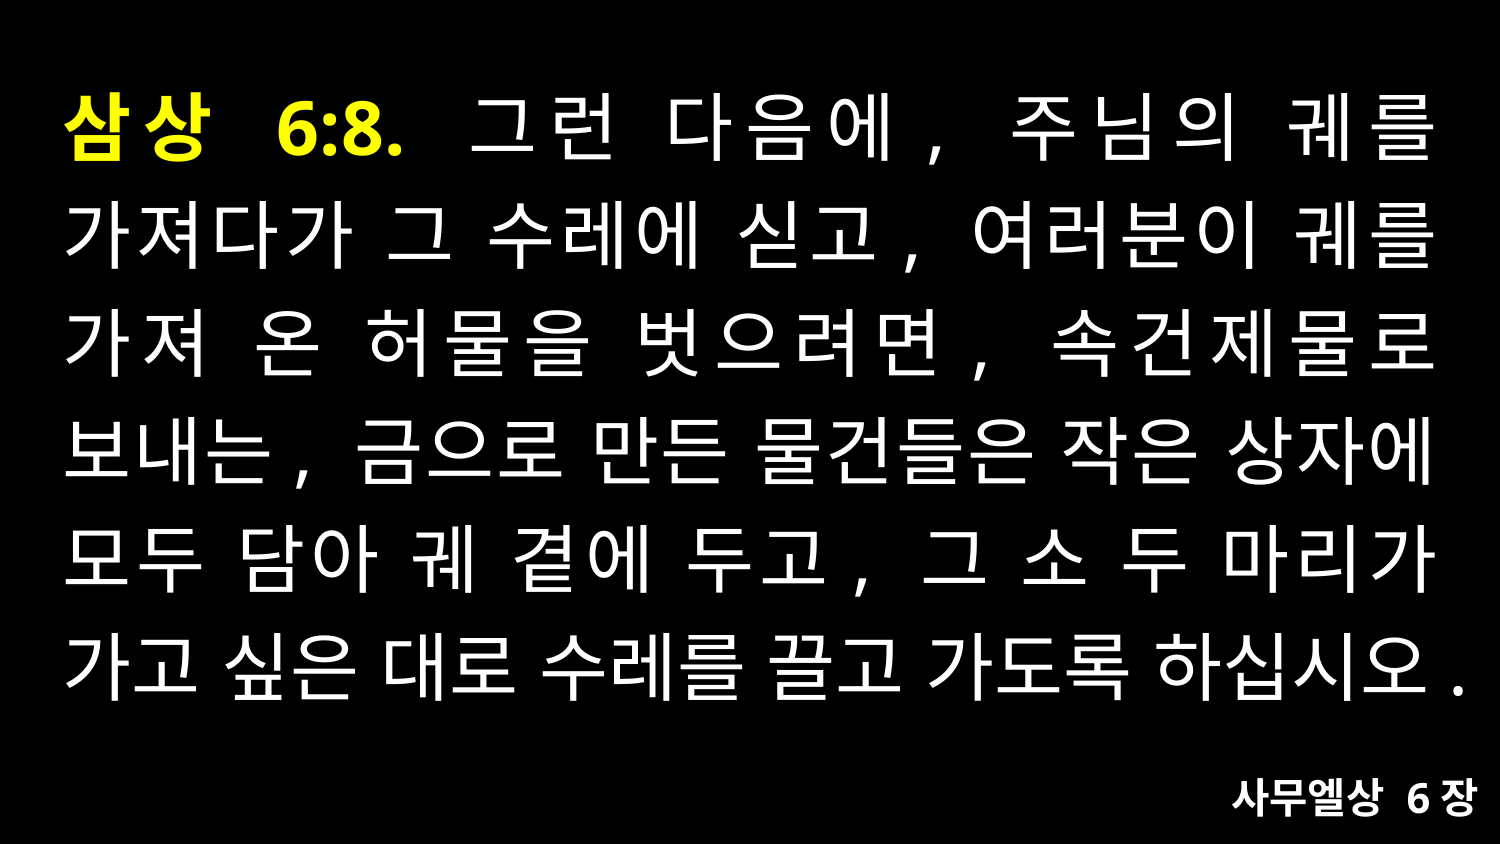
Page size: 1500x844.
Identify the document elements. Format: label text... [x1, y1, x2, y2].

subtitle 사무엘상 6장 [916, 770, 1500, 844]
title 삼상 6:8. 그런 다음에, 주님의 궤를 가져다가 그 수레에 싣고, 여러분이 궤를 가져 온 허물을 벗으려면, 속건제물로 보내는, 금으로 만든 물건들은 작은 상자에 모두 담아 궤 곁에 두고, 그 소 두 마리가 가고 싶은 대로 수레를 끌고 가도록 하십시오. [0, 0, 1500, 844]
